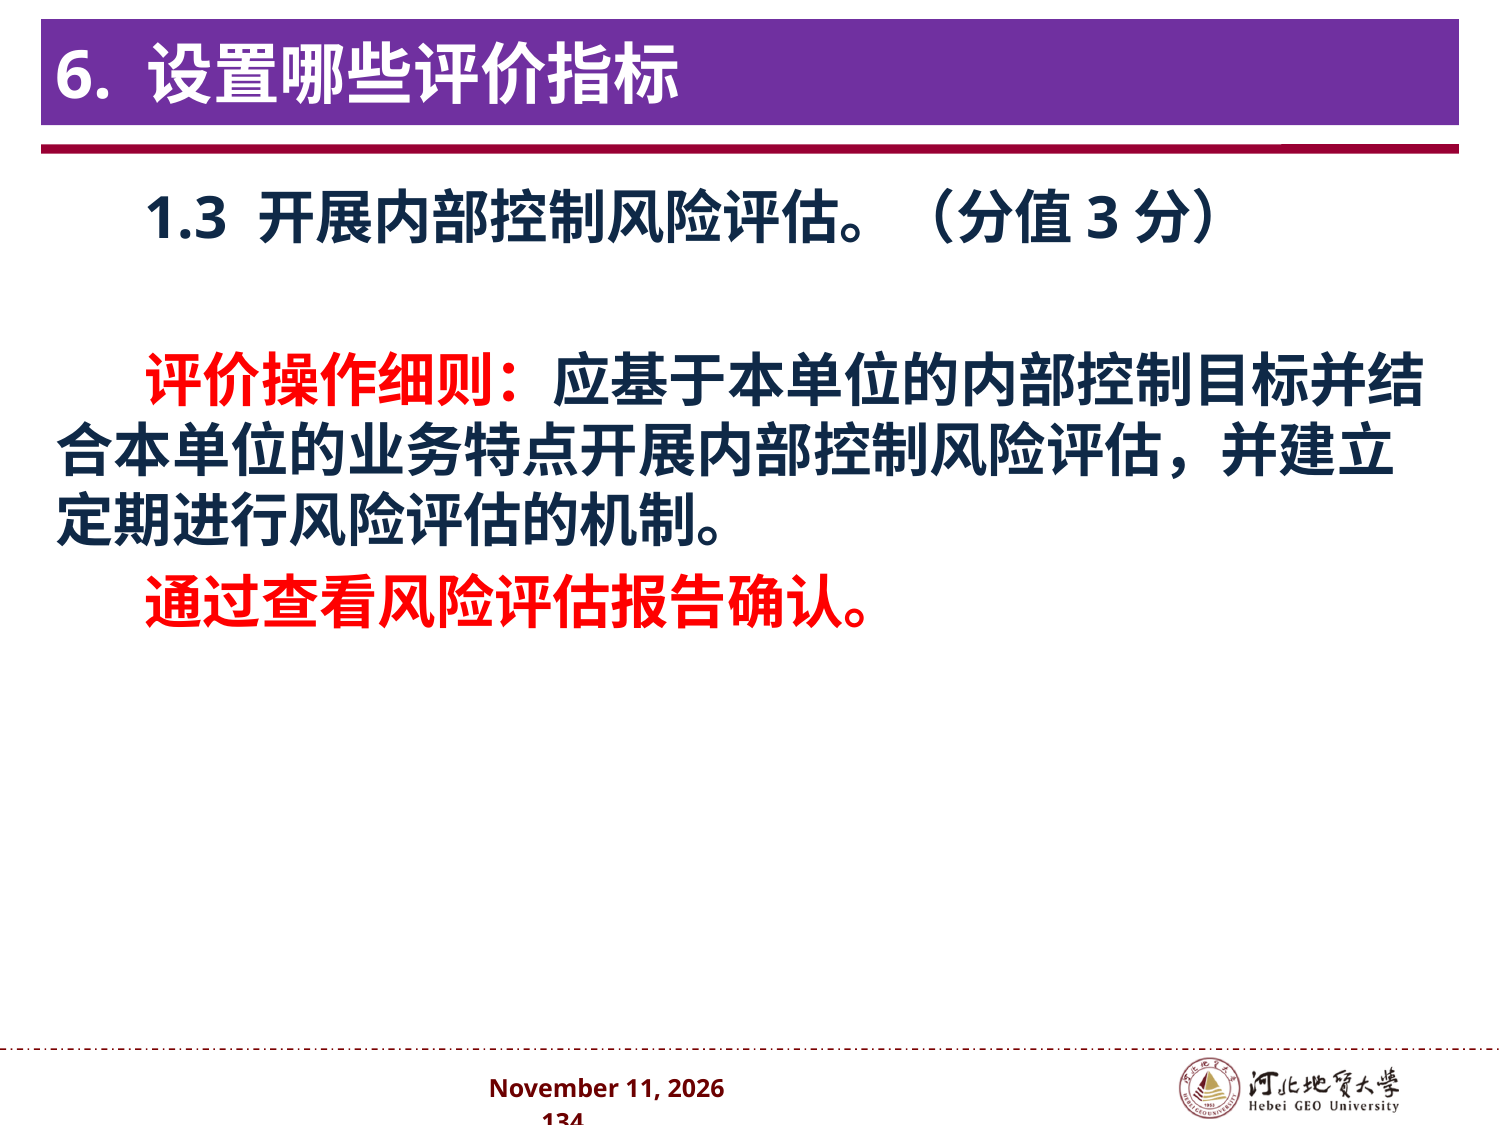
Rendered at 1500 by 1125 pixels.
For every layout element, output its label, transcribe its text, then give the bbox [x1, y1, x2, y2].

title 6. 设置哪些评价指标 [40, 18, 1460, 126]
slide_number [473, 1064, 990, 1109]
list 1.3 开展内部控制风险评估。（分值3分） 评价操作细则：应基于本单位的内部控制目标并结合本单位的业务特点开展内部控制风险评估，并建立定期进行风险评估的机制。 通过查看风险评估报告确认。 [40, 172, 1460, 1036]
picture [1159, 1049, 1420, 1125]
